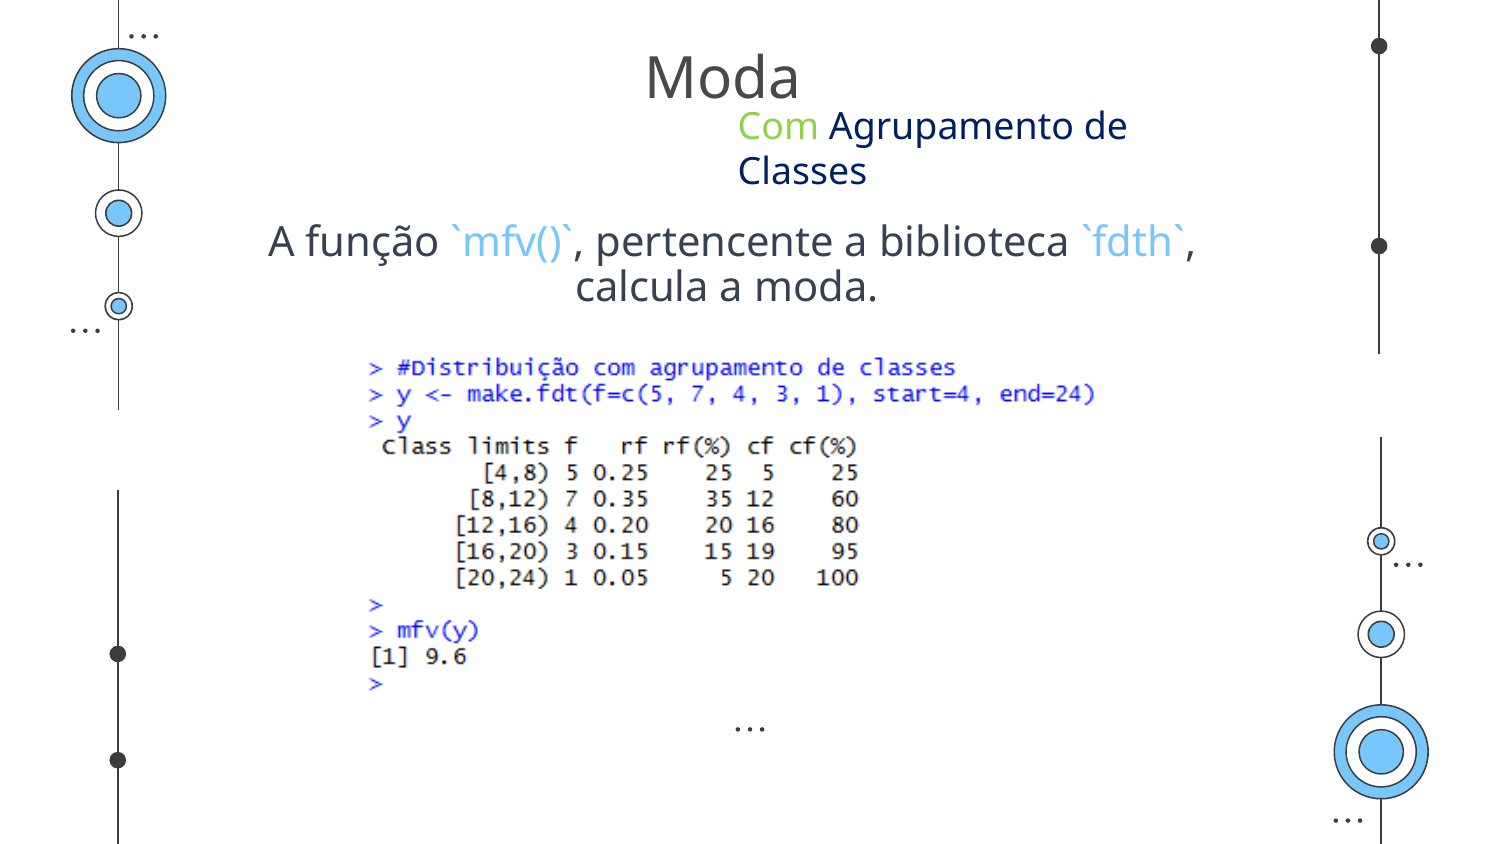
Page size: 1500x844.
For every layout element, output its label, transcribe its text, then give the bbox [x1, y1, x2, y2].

title Moda [328, 25, 1118, 120]
text_box A função `mfv()`, pertencente a biblioteca `fdth`, calcula a moda. [213, 189, 1252, 321]
text_box Com Agrupamento de Classes [722, 94, 1282, 200]
picture [365, 350, 1135, 696]
